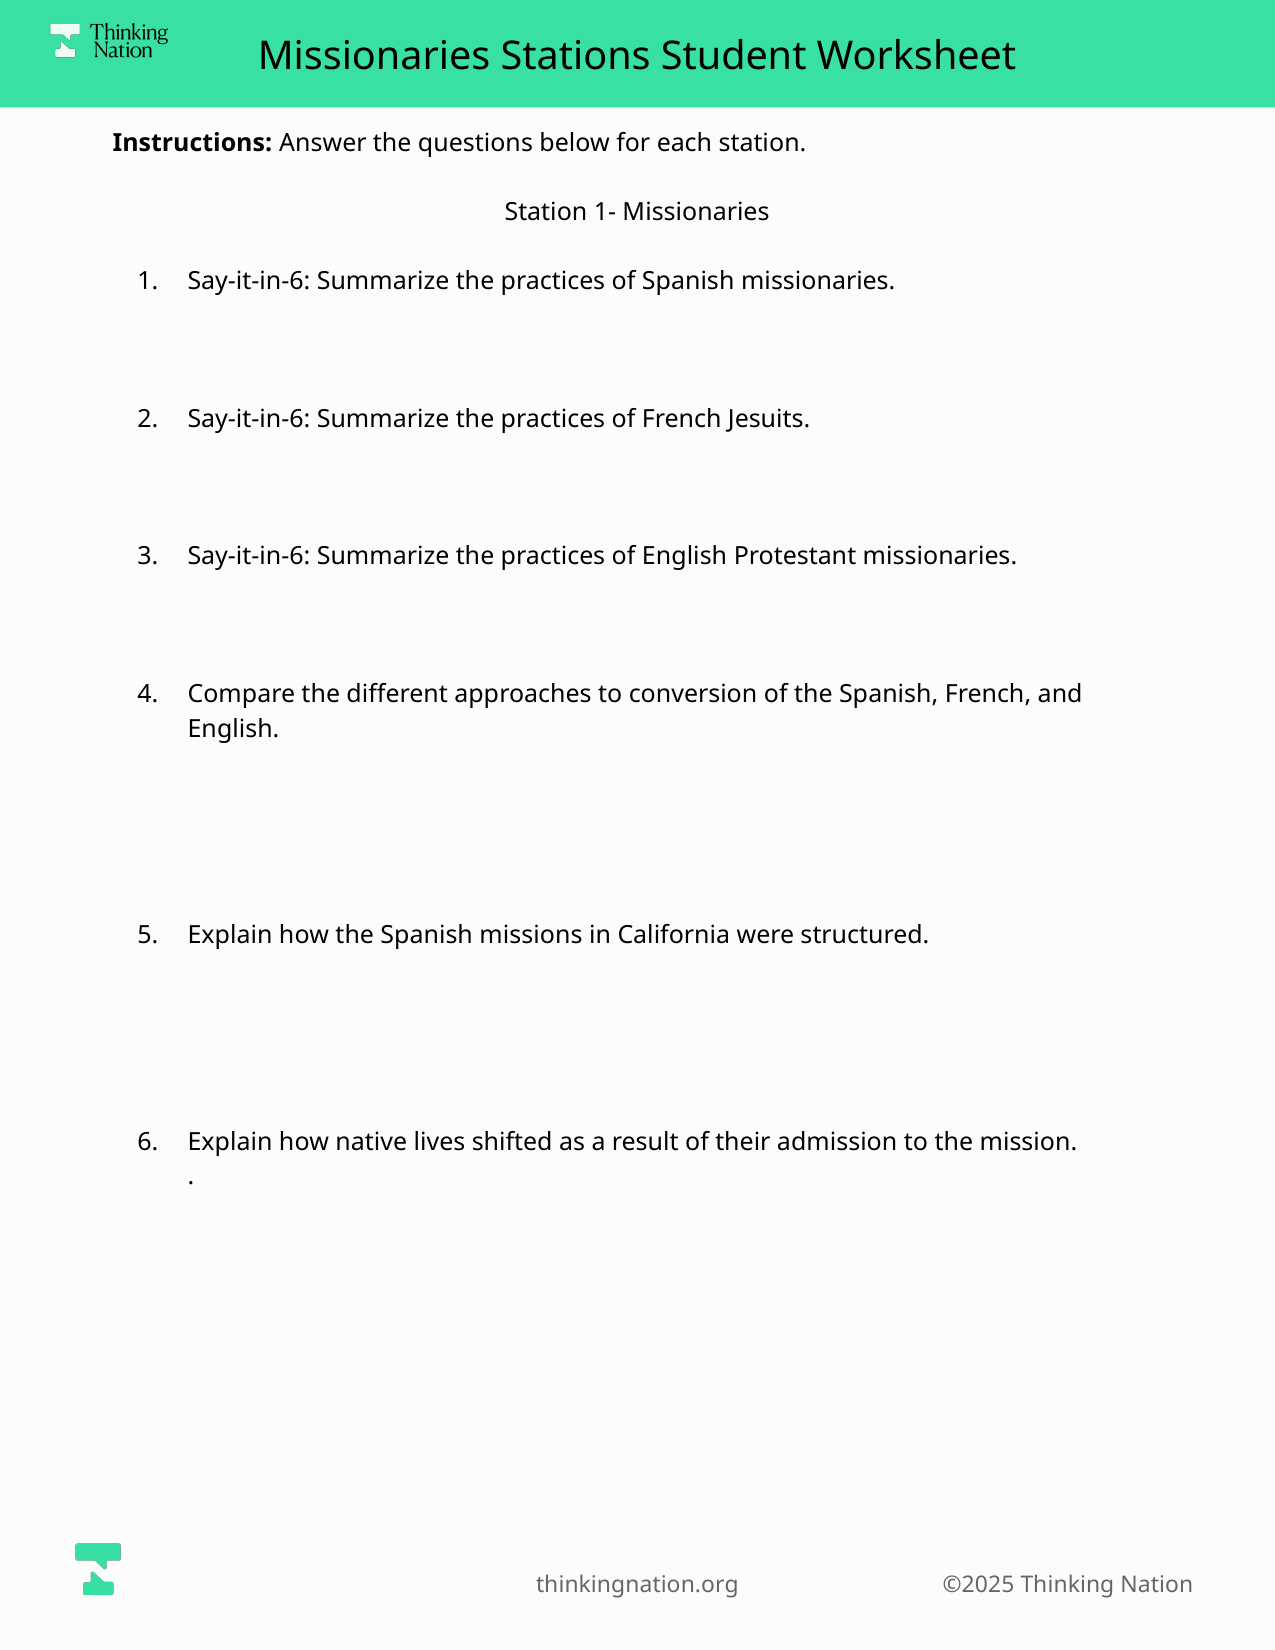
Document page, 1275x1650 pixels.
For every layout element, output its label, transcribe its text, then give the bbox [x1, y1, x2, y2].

picture [62, 1533, 134, 1605]
text_box Missionaries Stations Student Worksheet [0, 0, 1275, 108]
text_box Instructions: Answer the questions below for each station. Station 1- Missionaries Say-it-in-6: Summarize the practices of Spanish missionaries. Say-it-in-6: Summarize the practices of French Jesuits. Say-it-in-6: Summarize the practices of English Protestant missionaries. Compare the different approaches to conversion of the Spanish, French, and English. Explain how the Spanish missions in California were structured. Explain how native lives shifted as a result of their admission to the mission. . [97, 107, 1178, 1240]
text_box ©2025 Thinking Nation [907, 1553, 1210, 1605]
text_box thinkingnation.org [486, 1553, 789, 1605]
picture [36, 12, 172, 69]
